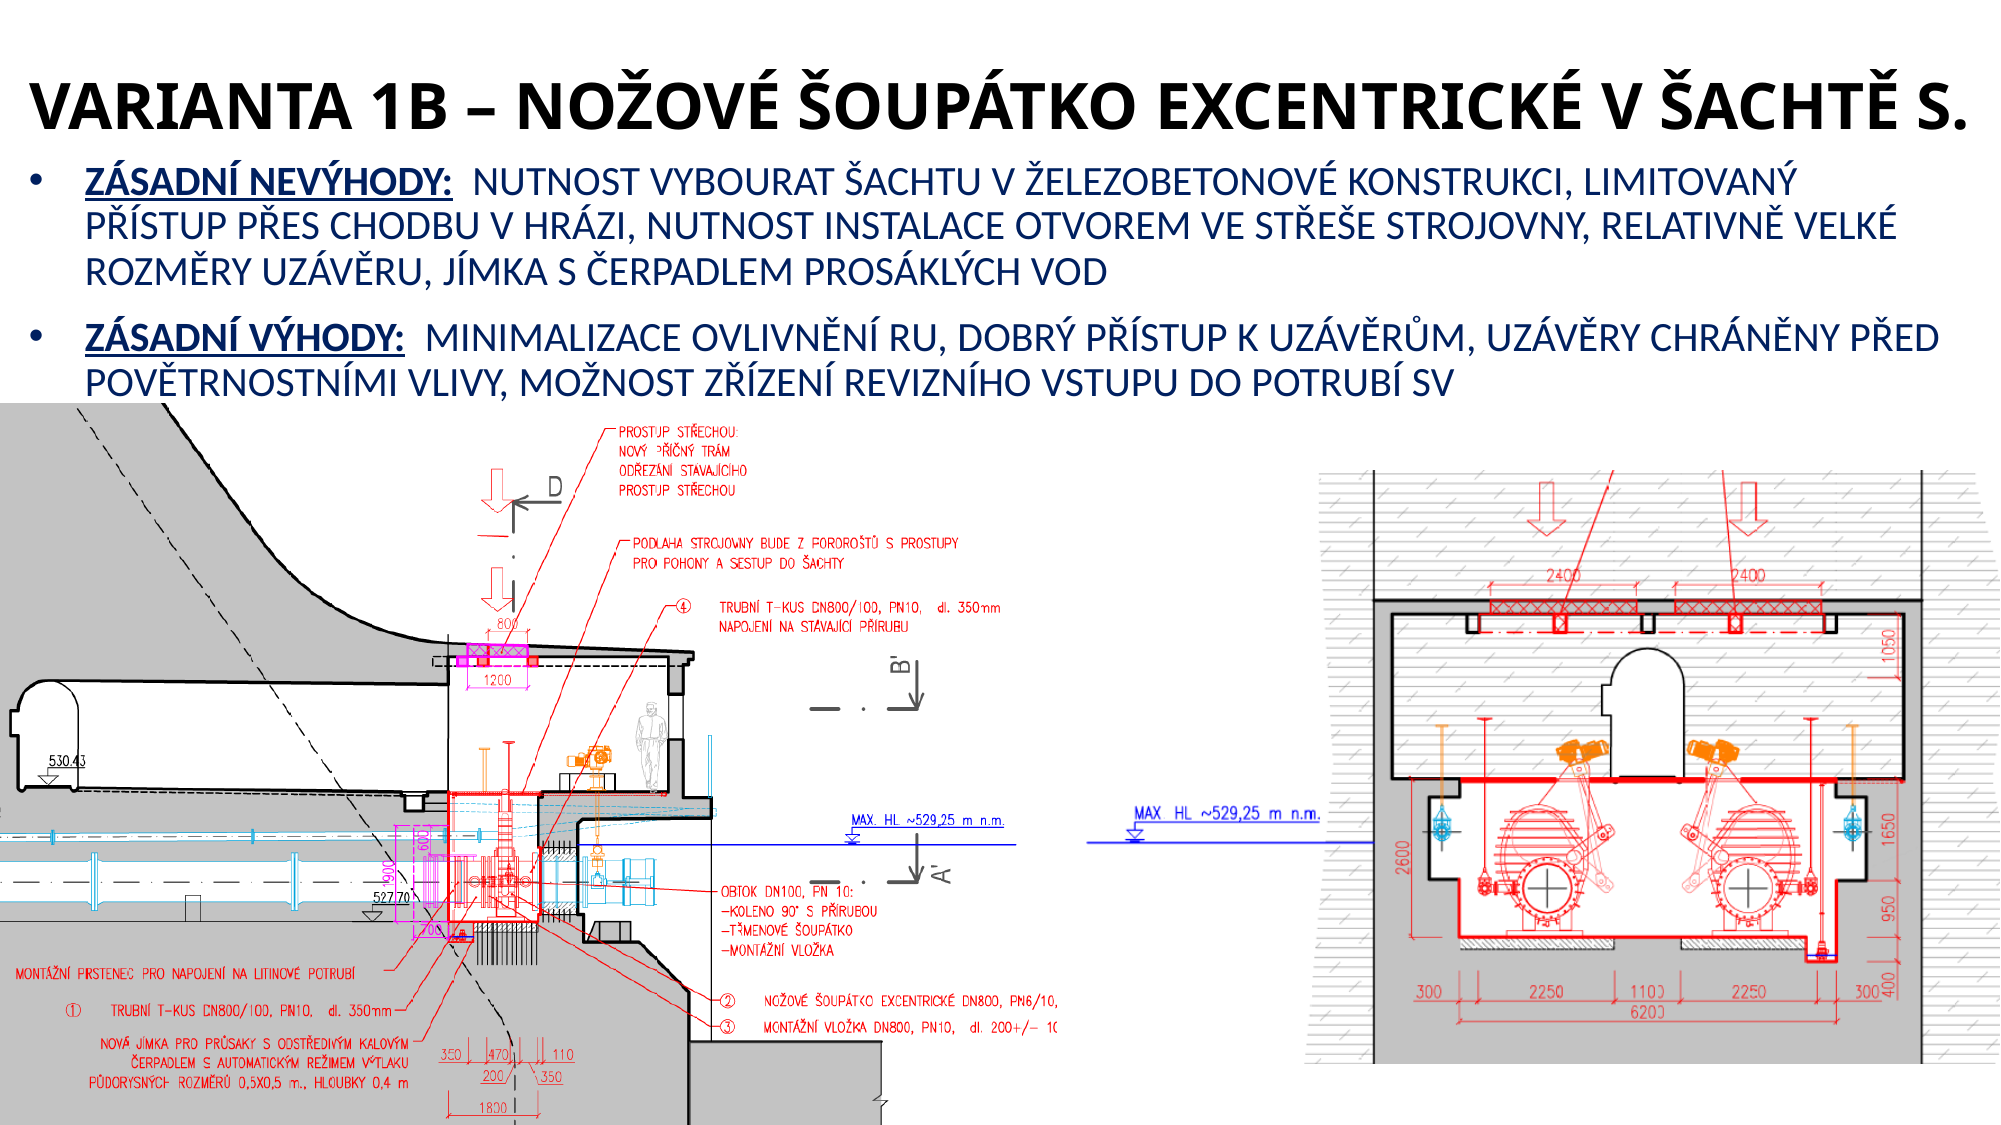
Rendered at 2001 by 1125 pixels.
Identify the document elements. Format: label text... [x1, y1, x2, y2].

text_box ZÁSADNÍ NEVÝHODY: NUTNOST VYBOURAT ŠACHTU V ŽELEZOBETONOVÉ KONSTRUKCI, LIMITOVANÝ PŘÍSTUP PŘES CHODBU V HRÁZI, NUTNOST INSTALACE OTVOREM VE STŘEŠE STROJOVNY, RELATIVNĚ VELKÉ ROZMĚRY UZÁVĚRU, JÍMKA S ČERPADLEM PROSÁKLÝCH VOD ZÁSADNÍ VÝHODY: MINIMALIZACE OVLIVNĚNÍ RU, DOBRÝ PŘÍSTUP K UZÁVĚRŮM, UZÁVĚRY CHRÁNĚNY PŘED POVĚTRNOSTNÍMI VLIVY, MOŽNOST ZŘÍZENÍ REVIZNÍHO VSTUPU DO POTRUBÍ SV [13, 151, 1959, 495]
picture [1075, 470, 2000, 1064]
title VARIANTA 1B – NOŽOVÉ ŠOUPÁTKO EXCENTRICKÉ V ŠACHTĚ S. [0, 0, 2000, 152]
picture [0, 403, 1064, 1125]
